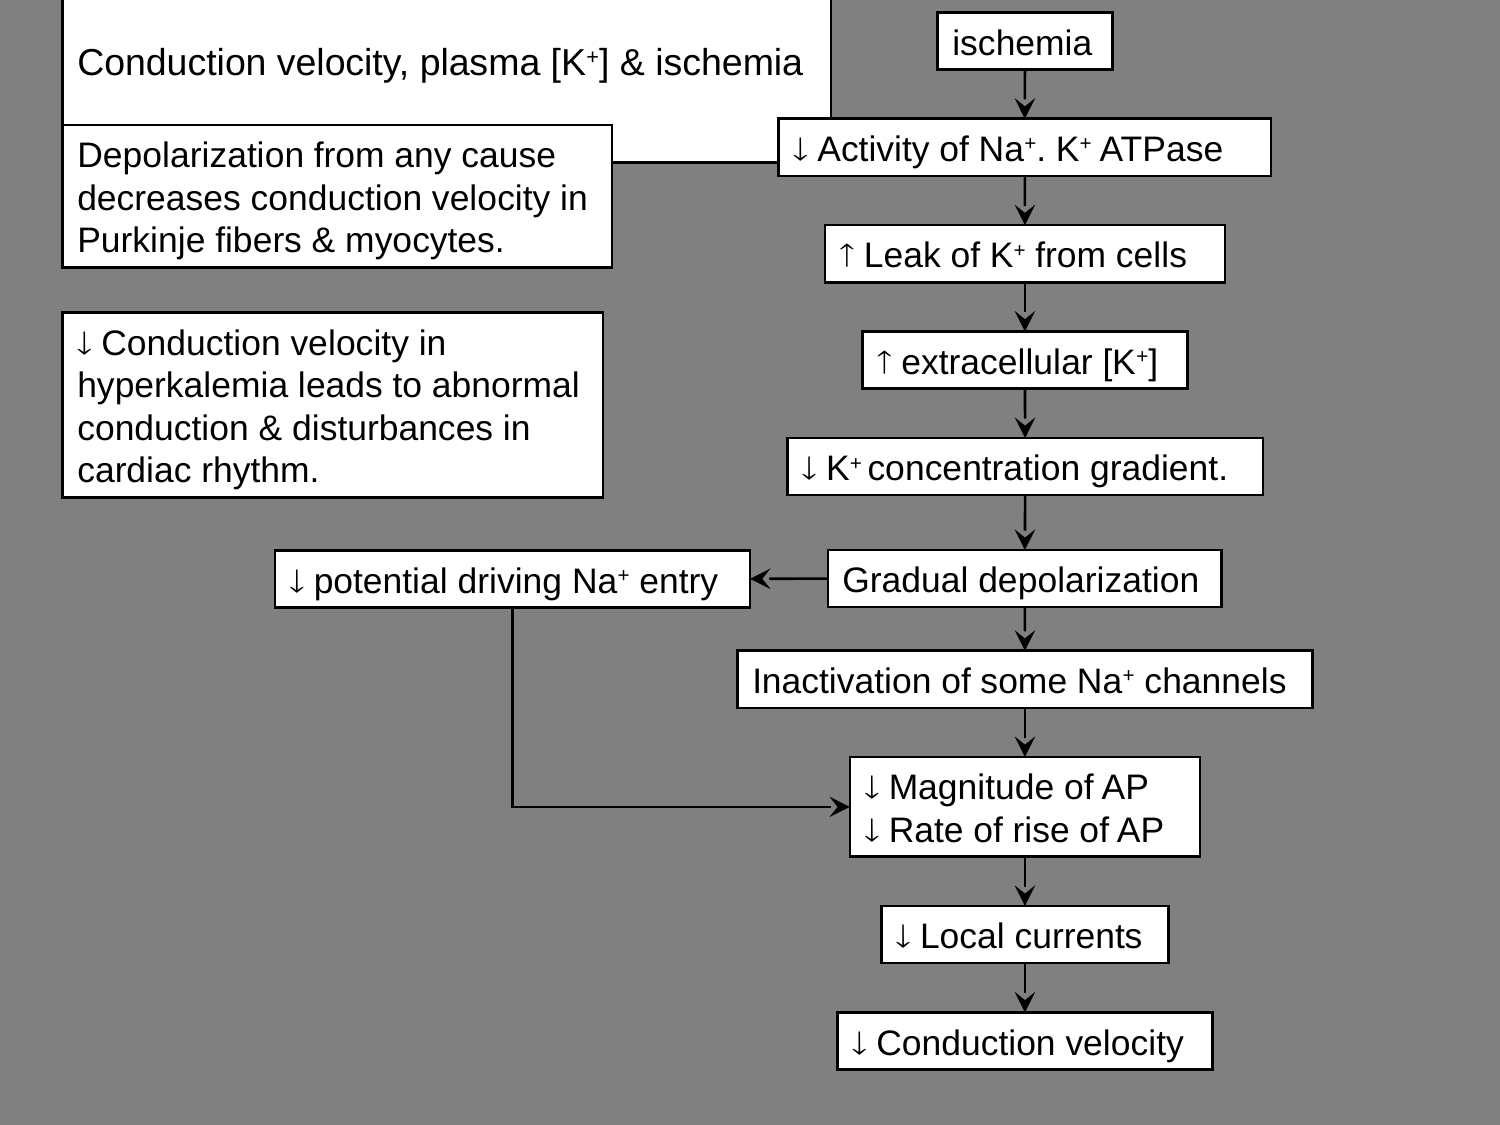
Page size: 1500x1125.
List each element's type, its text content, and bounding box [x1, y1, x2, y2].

title Conduction velocity, plasma [K+] & ischemia [61, 0, 832, 164]
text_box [274, 12, 1313, 1073]
text_box  Conduction velocity in hyperkalemia leads to abnormal conduction & disturbances in cardiac rhythm. [62, 312, 269, 498]
text_box Depolarization from any cause decreases conduction velocity in Purkinje fibers & myocytes. [62, 124, 269, 268]
